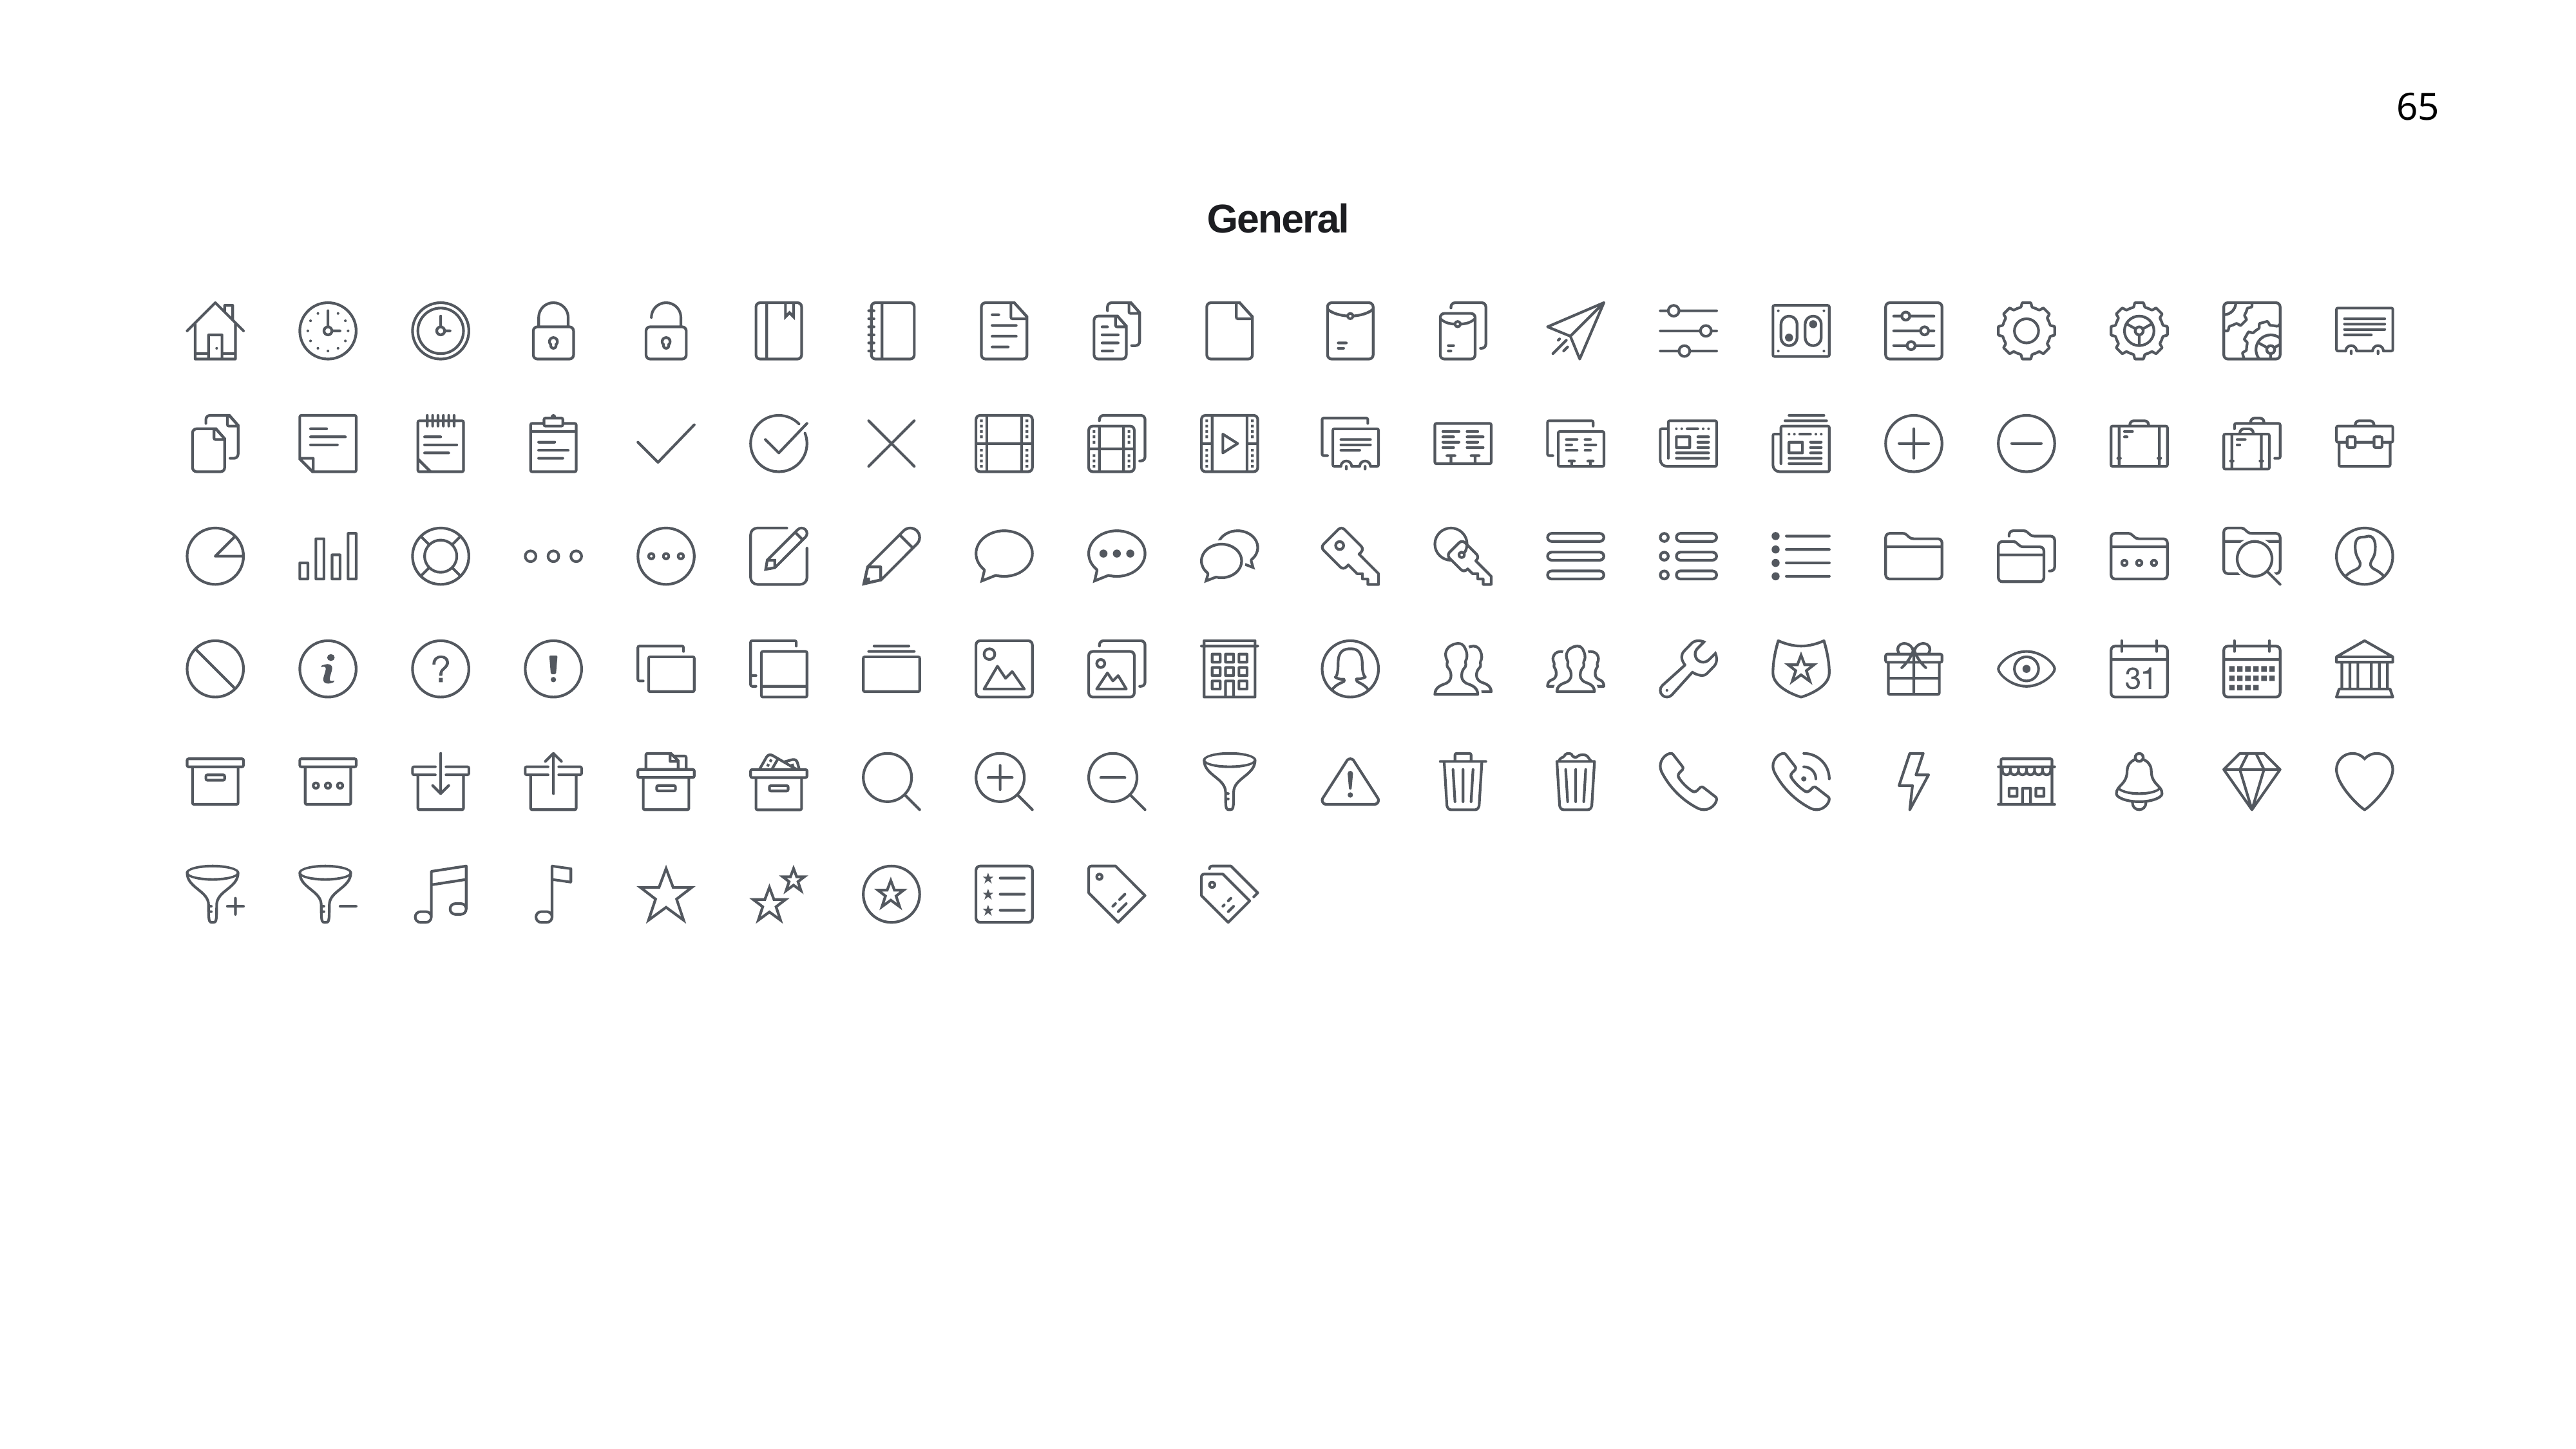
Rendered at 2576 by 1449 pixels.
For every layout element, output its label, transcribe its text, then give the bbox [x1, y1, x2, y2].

text_box [225, 896, 245, 916]
text_box [1785, 548, 1831, 551]
text_box [2222, 427, 2271, 471]
text_box [749, 883, 790, 924]
text_box [1200, 542, 1243, 583]
text_box [1884, 642, 1943, 696]
text_box [298, 639, 358, 699]
text_box [1217, 529, 1259, 570]
text_box [1771, 558, 1780, 567]
text_box [975, 639, 1034, 699]
text_box [546, 549, 560, 564]
text_box [749, 639, 798, 688]
text_box [862, 864, 921, 924]
text_box [867, 419, 916, 468]
text_box [531, 301, 575, 361]
text_box [975, 413, 1034, 473]
text_box [298, 864, 352, 924]
text_box [759, 650, 808, 699]
text_box [1200, 413, 1259, 473]
text_box [636, 526, 696, 586]
text_box [1884, 413, 1943, 473]
text_box [524, 549, 538, 564]
text_box [1092, 314, 1128, 361]
text_box [779, 864, 808, 895]
text_box General [1203, 188, 1354, 245]
text_box [980, 301, 1029, 361]
text_box [2007, 529, 2056, 573]
text_box [1675, 532, 1718, 543]
text_box [1997, 757, 2056, 806]
text_box [1659, 752, 1718, 811]
text_box [975, 864, 1034, 924]
text_box [298, 301, 358, 361]
text_box [1785, 562, 1831, 565]
text_box [749, 526, 808, 586]
text_box [636, 645, 685, 683]
text_box [1203, 752, 1257, 811]
text_box [862, 655, 921, 694]
text_box [2110, 639, 2169, 699]
text_box [1321, 417, 1369, 457]
text_box [529, 413, 578, 473]
text_box [338, 905, 358, 908]
text_box [1659, 639, 1718, 699]
text_box [636, 423, 696, 464]
text_box [1788, 413, 1826, 417]
text_box [1587, 650, 1606, 688]
text_box [1785, 535, 1831, 538]
text_box [2222, 301, 2282, 361]
text_box [1557, 430, 1606, 468]
text_box [2222, 639, 2282, 699]
text_box [347, 532, 358, 581]
text_box [1200, 873, 1252, 924]
text_box [1208, 864, 1259, 898]
text_box [1438, 312, 1477, 361]
text_box [1087, 529, 1147, 583]
text_box [186, 639, 245, 699]
text_box [1433, 642, 1480, 696]
text_box [1546, 532, 1606, 543]
text_box [647, 655, 696, 694]
text_box [1659, 344, 1718, 358]
text_box [186, 864, 240, 924]
text_box [1438, 752, 1487, 811]
text_box [1659, 551, 1670, 562]
text_box [1087, 864, 1147, 924]
text_box [1205, 301, 1254, 361]
text_box [186, 301, 245, 361]
text_box [1321, 639, 1380, 699]
text_box [2110, 301, 2169, 361]
text_box [749, 413, 808, 473]
text_box [1675, 569, 1718, 581]
text_box [1997, 413, 2056, 473]
text_box [411, 765, 470, 811]
text_box [2110, 419, 2169, 468]
text_box [1087, 752, 1147, 811]
text_box [636, 864, 696, 924]
text_box [1546, 569, 1606, 581]
text_box [2222, 526, 2282, 575]
text_box [411, 301, 470, 361]
text_box [2235, 540, 2282, 586]
text_box [1546, 419, 1595, 457]
text_box [872, 645, 911, 648]
text_box [1659, 569, 1670, 581]
text_box [1546, 650, 1564, 688]
text_box [524, 639, 583, 699]
text_box [1898, 752, 1931, 811]
text_box [1771, 752, 1831, 811]
text_box [1331, 427, 1380, 468]
text_box [186, 757, 245, 806]
text_box [1997, 650, 2056, 688]
text_box [2335, 752, 2394, 811]
text_box [204, 413, 240, 460]
text_box [298, 757, 358, 806]
text_box [754, 301, 803, 361]
text_box [1675, 551, 1718, 562]
text_box [1771, 304, 1831, 358]
text_box [314, 537, 325, 581]
text_box [2349, 349, 2353, 355]
text_box [534, 864, 573, 924]
text_box [975, 529, 1034, 583]
text_box [1098, 413, 1147, 462]
text_box [1200, 639, 1259, 699]
text_box [2233, 417, 2282, 460]
text_box [2376, 349, 2380, 355]
text_box [1884, 532, 1943, 581]
text_box [862, 526, 921, 586]
text_box [2115, 752, 2164, 811]
text_box [524, 765, 583, 811]
text_box [1087, 424, 1136, 473]
text_box [1659, 532, 1670, 543]
text_box [2222, 752, 2282, 811]
text_box [191, 427, 226, 473]
text_box [411, 526, 470, 586]
text_box [1659, 304, 1718, 317]
text_box [1771, 545, 1780, 554]
text_box [1785, 574, 1831, 578]
text_box [1546, 551, 1606, 562]
text_box [1321, 757, 1380, 806]
text_box [1659, 324, 1718, 338]
text_box [1771, 532, 1780, 540]
text_box [411, 639, 470, 699]
text_box [1555, 752, 1596, 811]
text_box [1546, 301, 1606, 361]
text_box [1997, 301, 2056, 361]
text_box [416, 413, 465, 473]
text_box [749, 753, 808, 811]
text_box [2335, 639, 2394, 699]
text_box [1433, 422, 1493, 466]
text_box [1106, 301, 1141, 347]
text_box [330, 553, 341, 581]
text_box [298, 562, 310, 581]
text_box [1783, 419, 1828, 422]
text_box [1087, 650, 1136, 699]
text_box [2335, 419, 2394, 468]
text_box [431, 752, 450, 795]
text_box [1555, 645, 1596, 694]
text_box [1997, 540, 2046, 583]
text_box [2335, 526, 2394, 586]
text_box [862, 752, 921, 811]
text_box [1433, 526, 1493, 586]
text_box [1771, 639, 1831, 699]
text_box [1884, 301, 1943, 361]
text_box [2335, 307, 2394, 353]
text_box [1321, 526, 1380, 586]
text_box [1771, 424, 1831, 473]
text_box [1098, 639, 1147, 688]
text_box [1326, 301, 1375, 361]
text_box [1659, 419, 1718, 468]
text_box [867, 301, 916, 361]
text_box [544, 752, 563, 795]
text_box [1344, 465, 1348, 471]
text_box [2110, 532, 2169, 581]
text_box [1449, 301, 1487, 350]
text_box [1468, 645, 1493, 694]
text_box [298, 413, 358, 473]
text_box [1771, 572, 1780, 581]
text_box [569, 549, 583, 564]
text_box [1364, 465, 1367, 471]
text_box [975, 752, 1034, 811]
text_box [186, 526, 245, 586]
text_box [636, 752, 696, 811]
text_box [867, 650, 916, 653]
text_box [644, 301, 688, 361]
text_box [414, 864, 468, 924]
